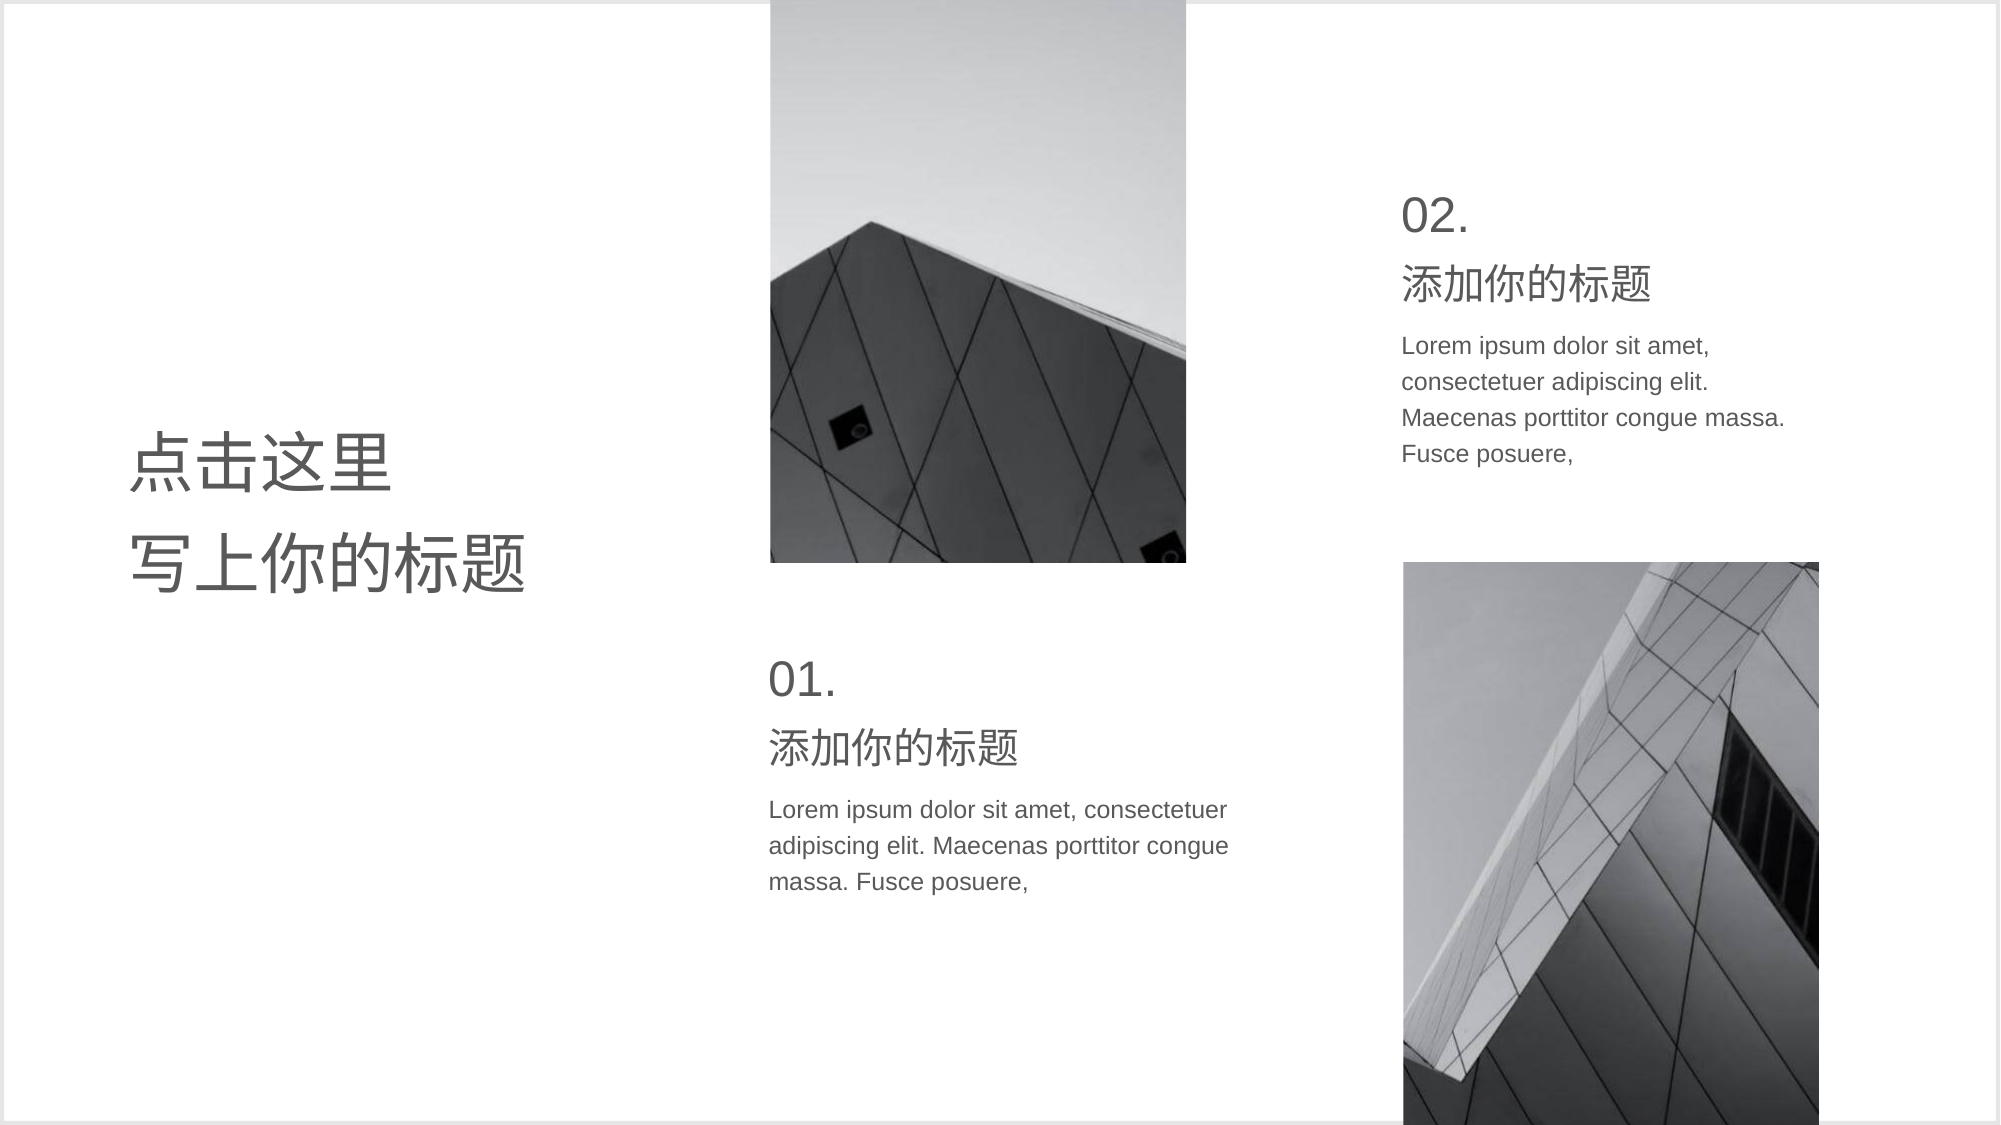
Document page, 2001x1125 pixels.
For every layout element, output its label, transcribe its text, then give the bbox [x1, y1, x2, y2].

text_box Lorem ipsum dolor sit amet, consectetuer adipiscing elit. Maecenas porttitor congue massa. Fusce posuere, [1386, 315, 1819, 475]
text_box 添加你的标题 [753, 714, 1263, 779]
picture [770, 0, 1187, 563]
text_box Lorem ipsum dolor sit amet, consectetuer adipiscing elit. Maecenas porttitor congue massa. Fusce posuere, [753, 779, 1323, 903]
text_box 点击这里 [112, 413, 622, 508]
picture [1403, 562, 1819, 1125]
text_box 01. [753, 638, 864, 714]
text_box 添加你的标题 [1386, 250, 1896, 315]
text_box 写上你的标题 [112, 514, 622, 610]
text_box 02. [1386, 174, 1497, 250]
